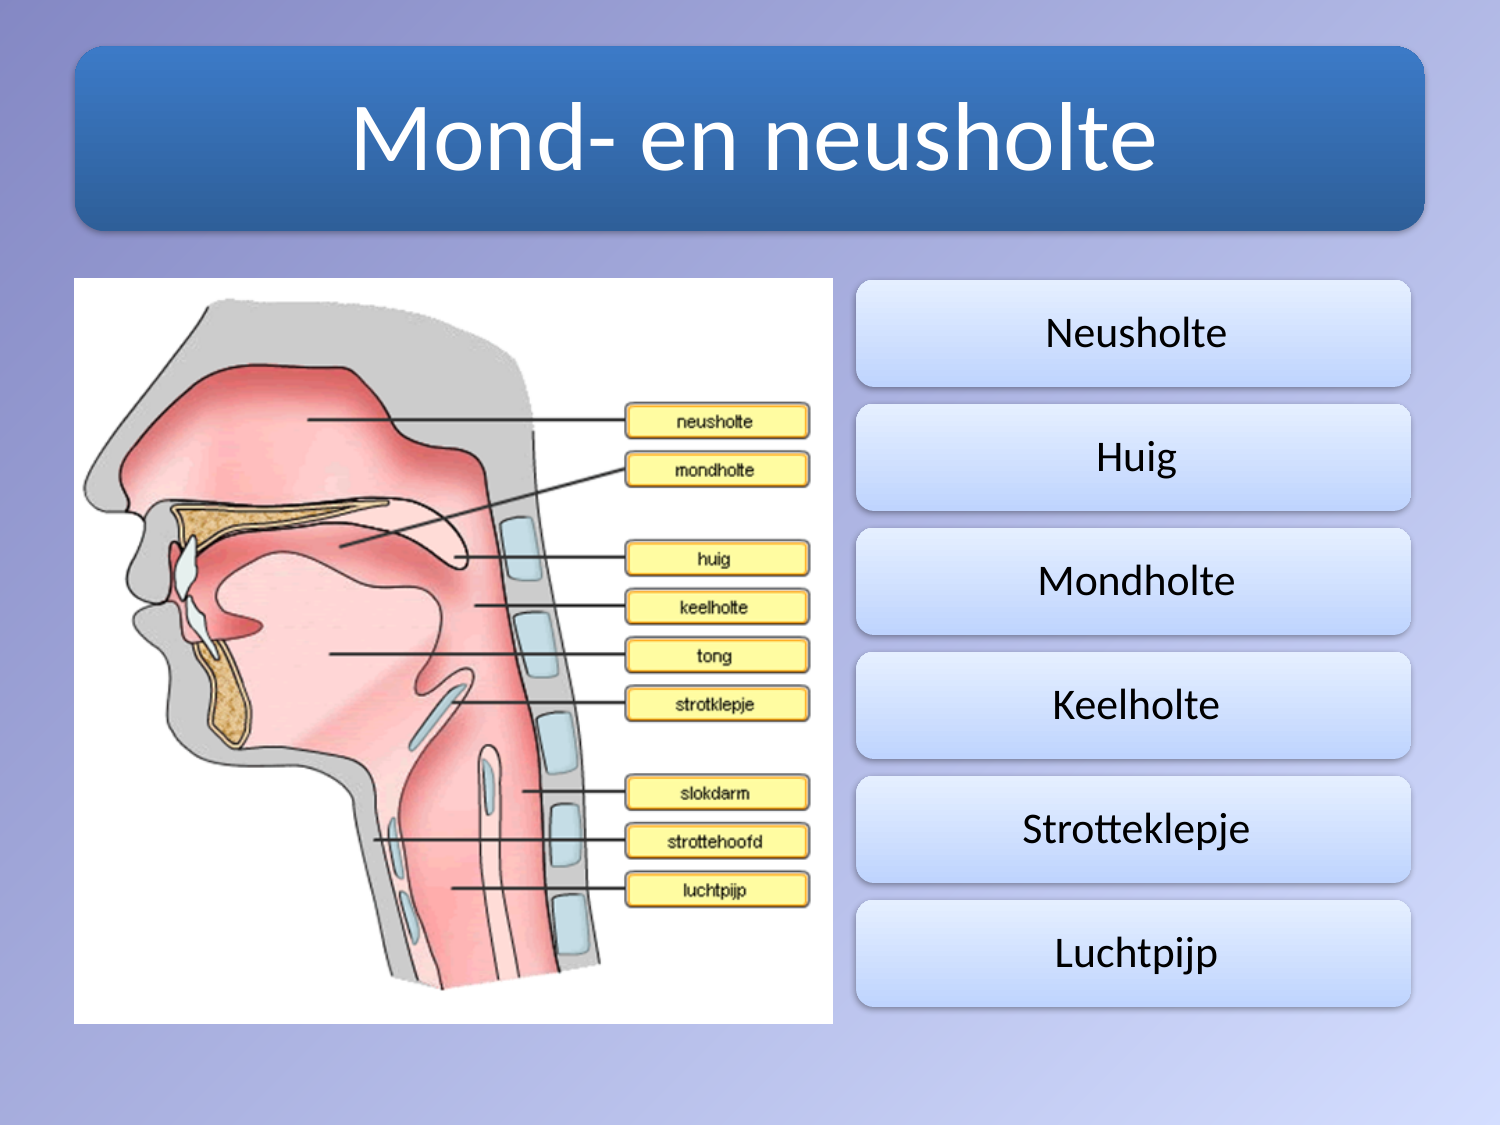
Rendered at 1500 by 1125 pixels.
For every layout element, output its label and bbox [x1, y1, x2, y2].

list [856, 274, 1412, 1012]
picture [73, 278, 833, 1024]
text_box [74, 44, 1426, 233]
